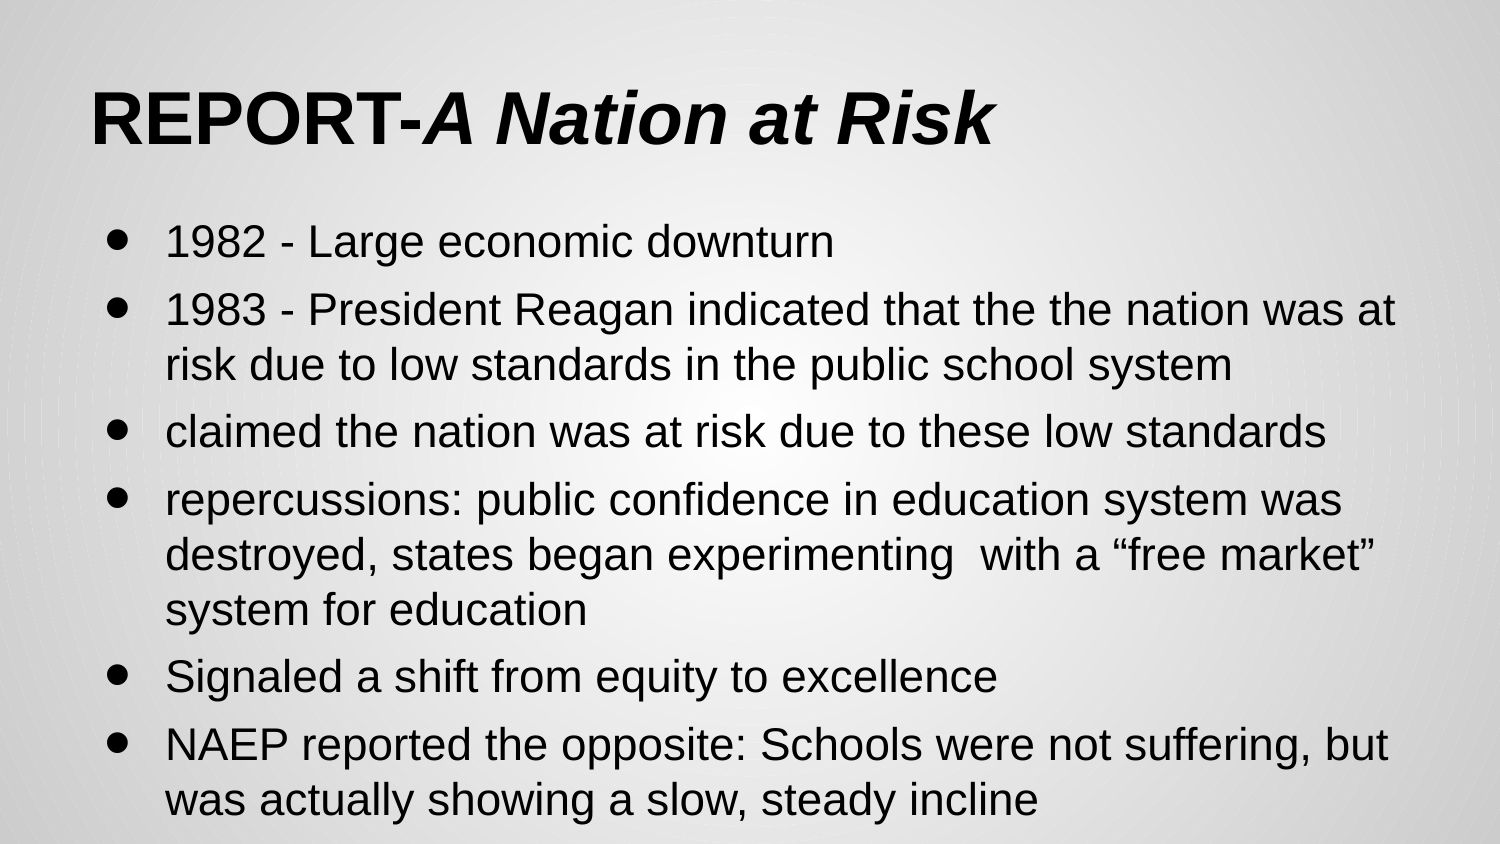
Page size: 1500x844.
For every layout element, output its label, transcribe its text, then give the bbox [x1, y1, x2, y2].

title REPORT-A Nation at Risk [75, 33, 1425, 175]
list 1982 - Large economic downturn 1983 - President Reagan indicated that the the nation was at risk due to low standards in the public school system claimed the nation was at risk due to these low standards repercussions: public confidence in education system was destroyed, states began experimenting with a “free market” system for education Signaled a shift from equity to excellence NAEP reported the opposite: Schools were not suffering, but was actually showing a slow, steady incline [75, 196, 1425, 808]
